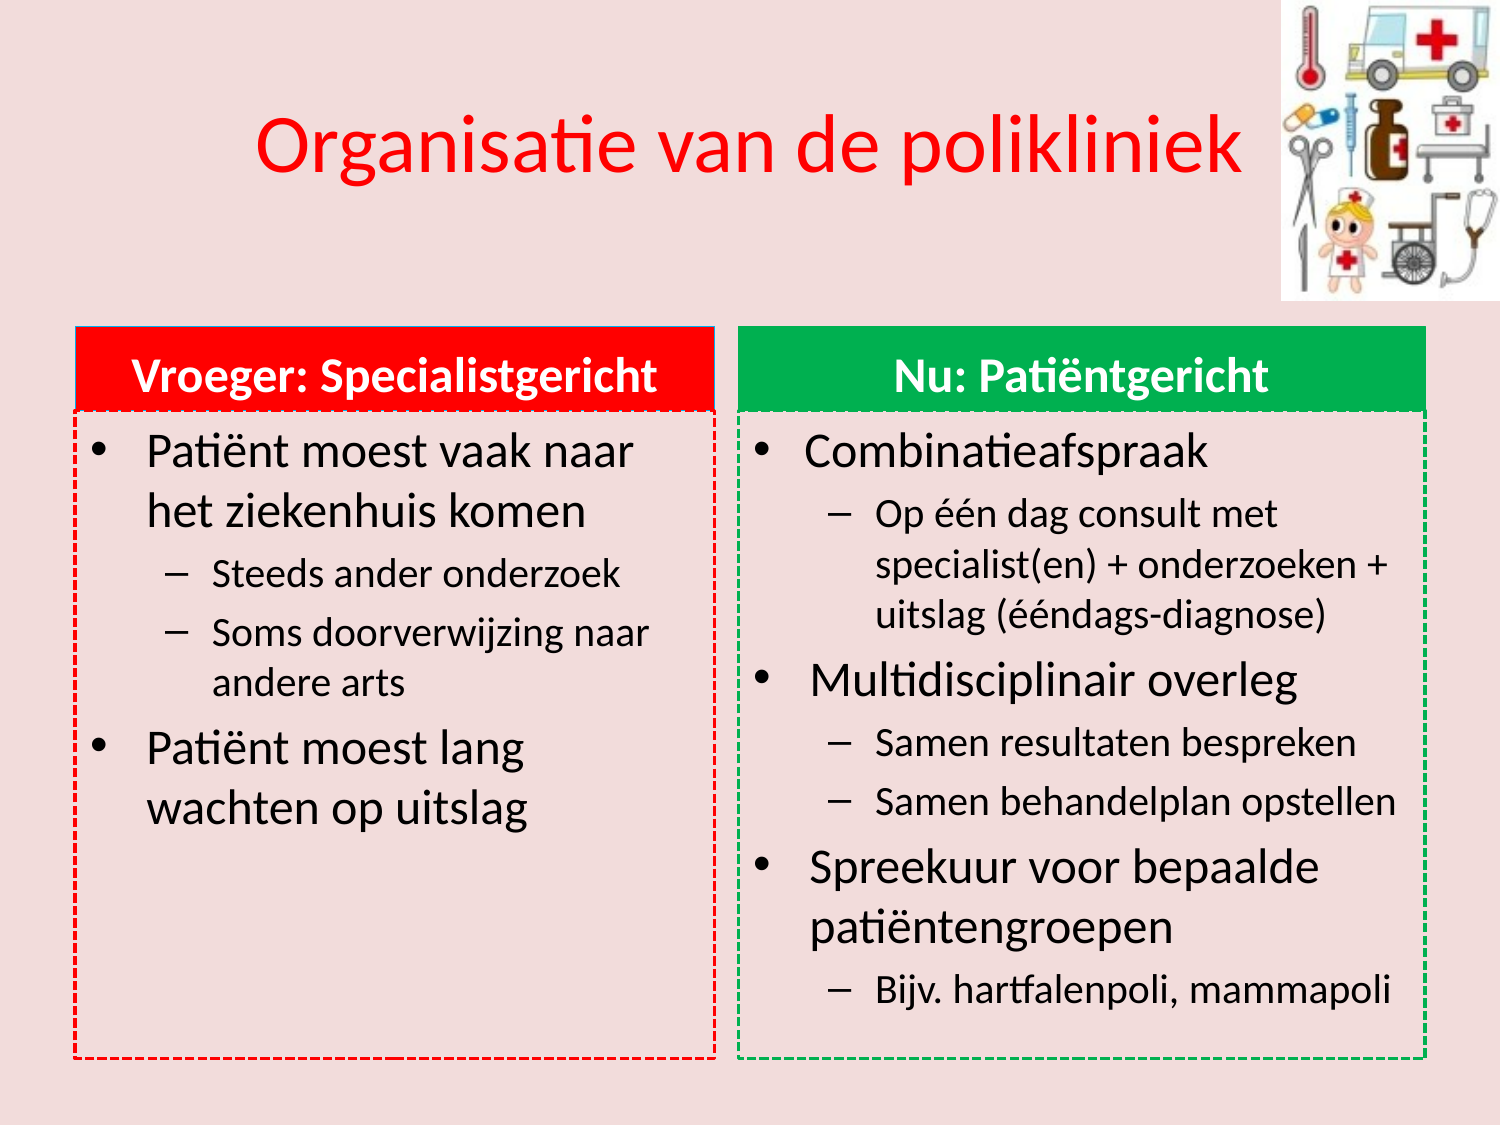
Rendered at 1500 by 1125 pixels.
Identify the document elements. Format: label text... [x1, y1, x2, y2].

list Combinatieafspraak Op één dag consult met specialist(en) + onderzoeken + uitslag (ééndags-diagnose) Multidisciplinair overleg Samen resultaten bespreken Samen behandelplan opstellen Spreekuur voor bepaalde patiëntengroepen Bijv. hartfalenpoli, mammapoli [738, 410, 1425, 1059]
list Patiënt moest vaak naar het ziekenhuis komen Steeds ander onderzoek Soms doorverwijzing naar andere arts Patiënt moest lang wachten op uitslag [75, 410, 715, 1059]
title Organisatie van de polikliniek [75, 45, 1276, 233]
picture [1281, 0, 1500, 301]
list Nu: Patiëntgericht [738, 326, 1425, 410]
list Vroeger: Specialistgericht [75, 326, 715, 410]
